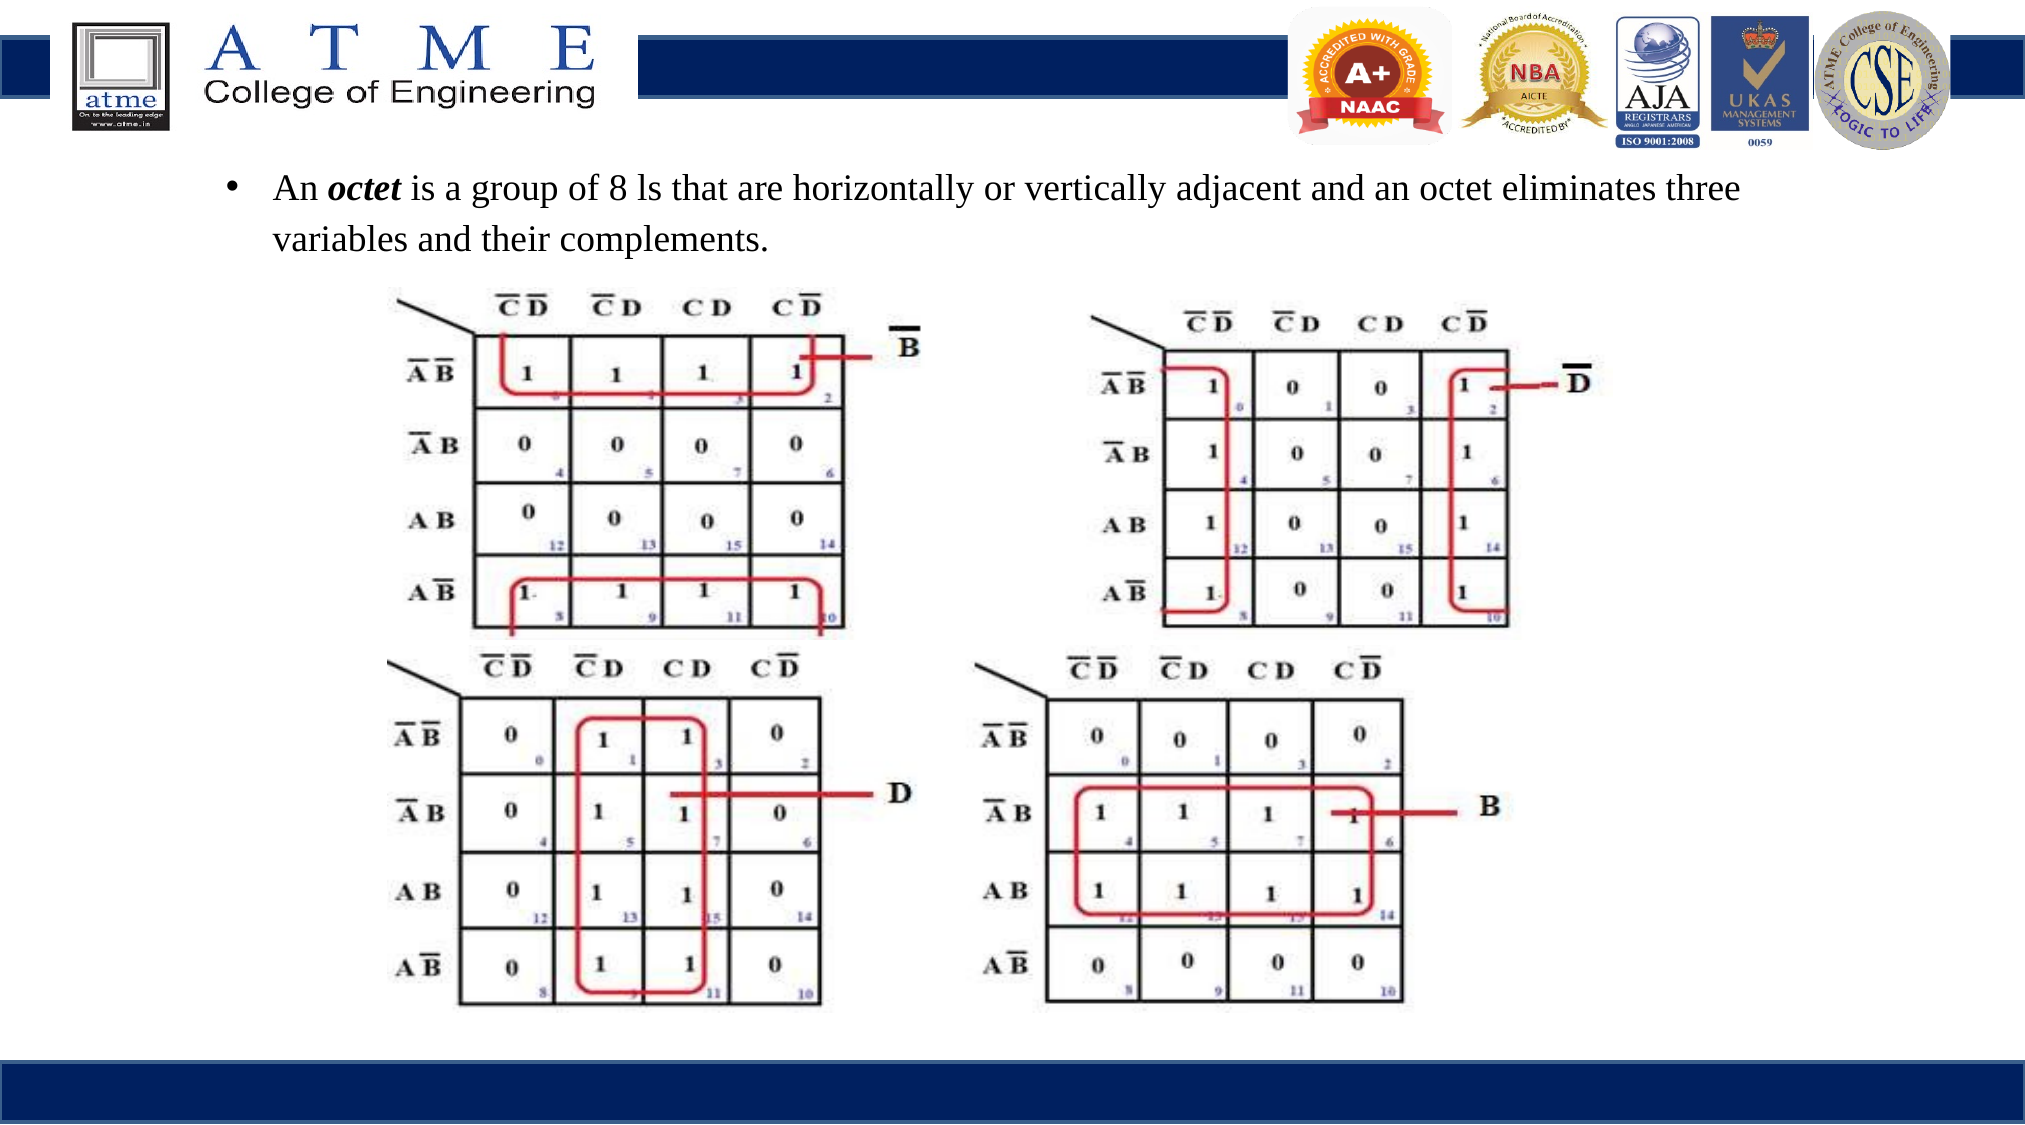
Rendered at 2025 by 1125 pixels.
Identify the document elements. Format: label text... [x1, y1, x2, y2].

picture [50, 0, 638, 150]
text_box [387, 287, 1613, 1013]
text_box An octet is a group of 8 ls that are horizontally or vertically adjacent and an octet eliminates three variables and their complements. [200, 148, 1922, 267]
picture [1287, 6, 1813, 148]
picture [1814, 9, 1951, 151]
